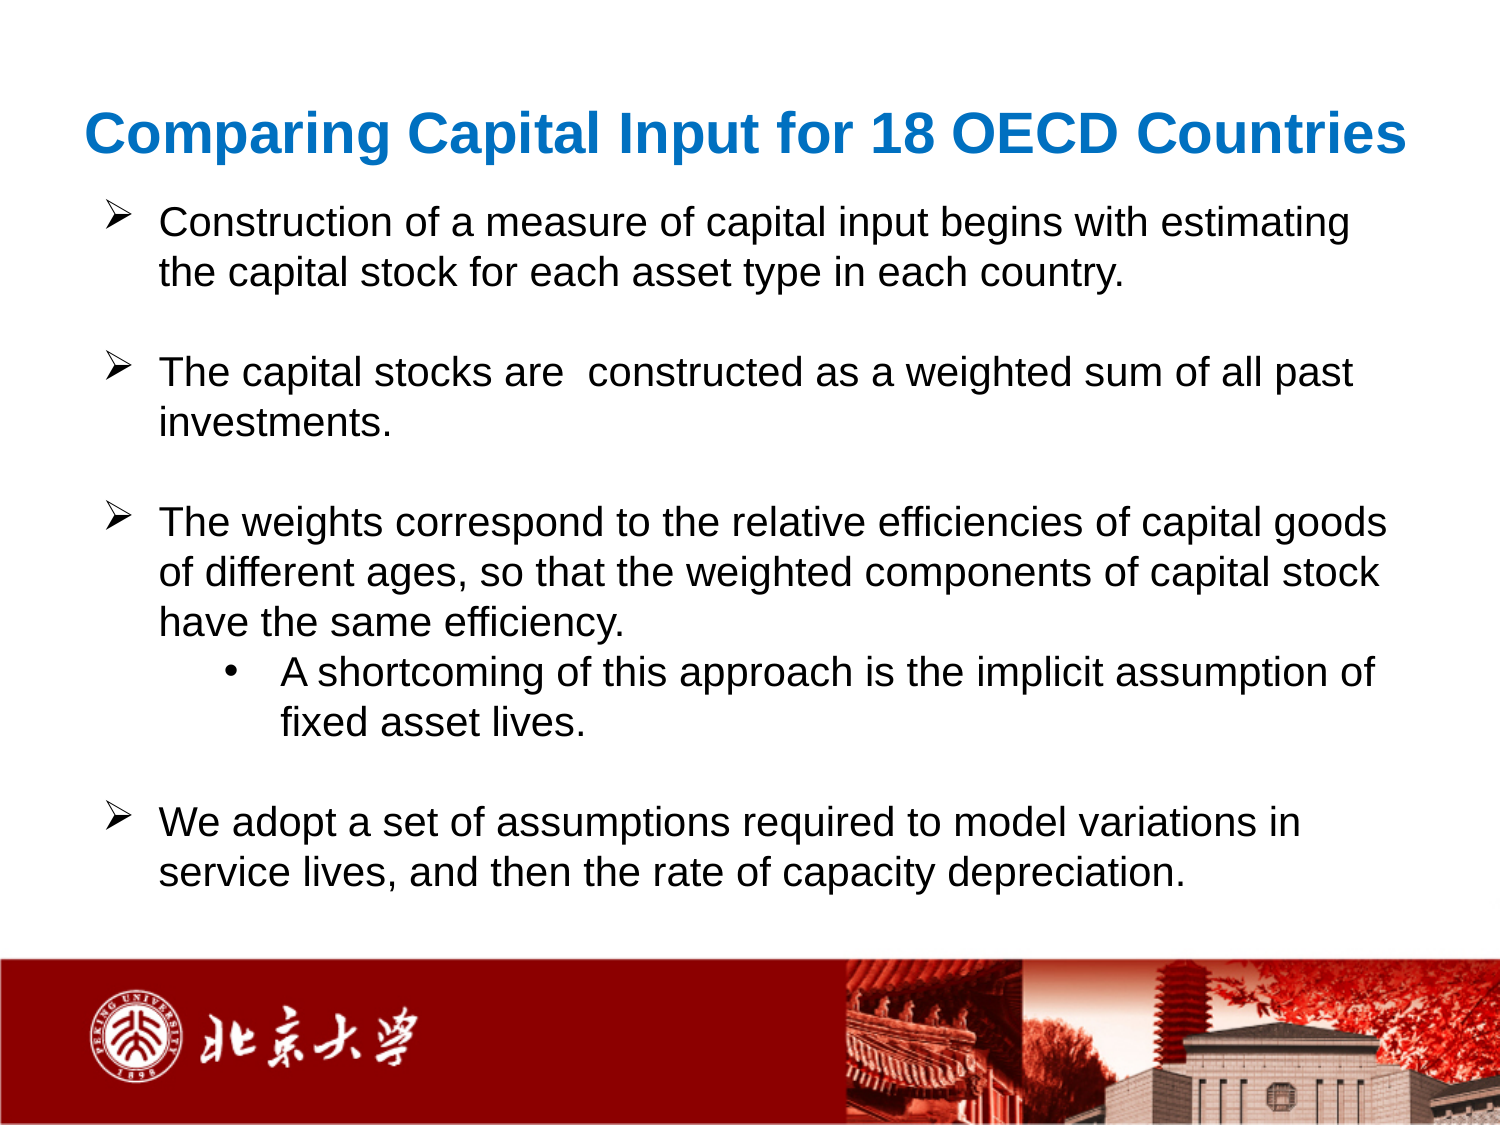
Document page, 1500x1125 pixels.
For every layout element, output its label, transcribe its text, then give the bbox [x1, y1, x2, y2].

picture [0, 0, 1500, 1125]
text_box Construction of a measure of capital input begins with estimating the capital stock for each asset type in each country. The capital stocks are constructed as a weighted sum of all past investments. The weights correspond to the relative efficiencies of capital goods of different ages, so that the weighted components of capital stock have the same efficiency. A shortcoming of this approach is the implicit assumption of fixed asset lives. We adopt a set of assumptions required to model variations in service lives, and then the rate of capacity depreciation. [87, 211, 1438, 953]
text_box Comparing Capital Input for 18 OECD Countries [55, 95, 1438, 211]
